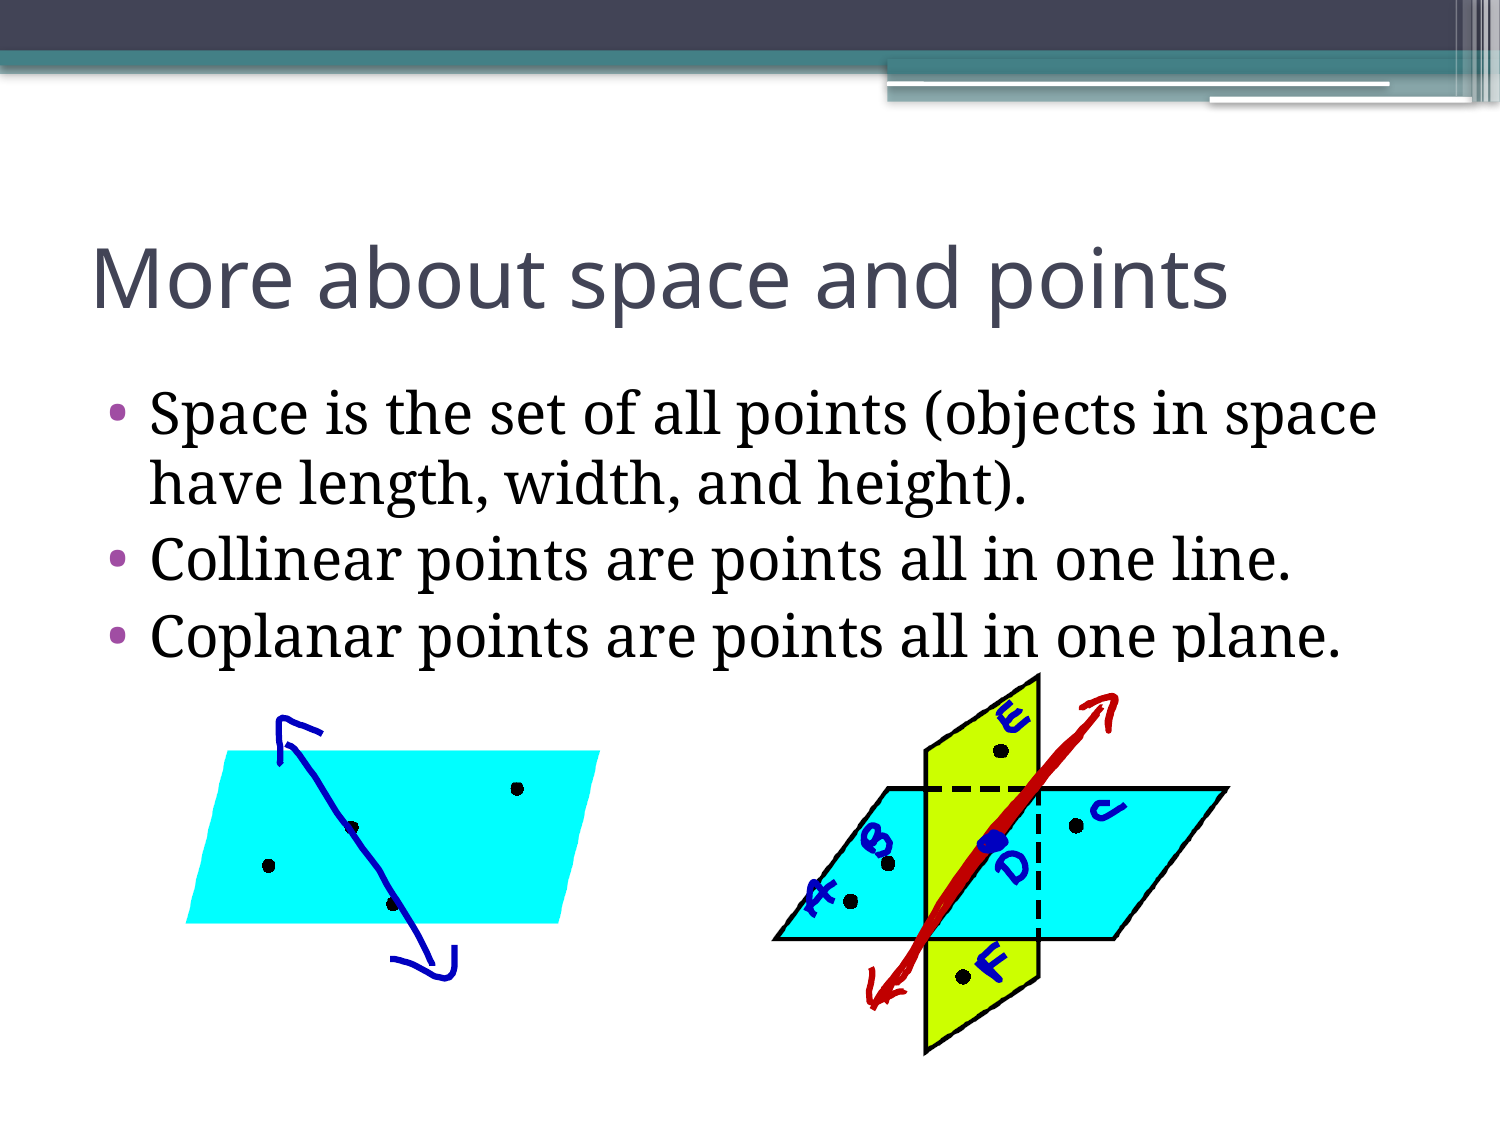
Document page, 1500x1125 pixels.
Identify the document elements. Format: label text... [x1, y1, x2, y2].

picture [762, 662, 1240, 1058]
list Space is the set of all points (objects in space have length, width, and height). Collinear points are points all in one line. Coplanar points are points all in one plane. [75, 368, 1425, 1079]
text_box [415, 941, 427, 951]
title More about space and points [75, 187, 1425, 363]
text_box [278, 717, 323, 734]
picture [162, 737, 607, 930]
text_box [390, 944, 456, 980]
